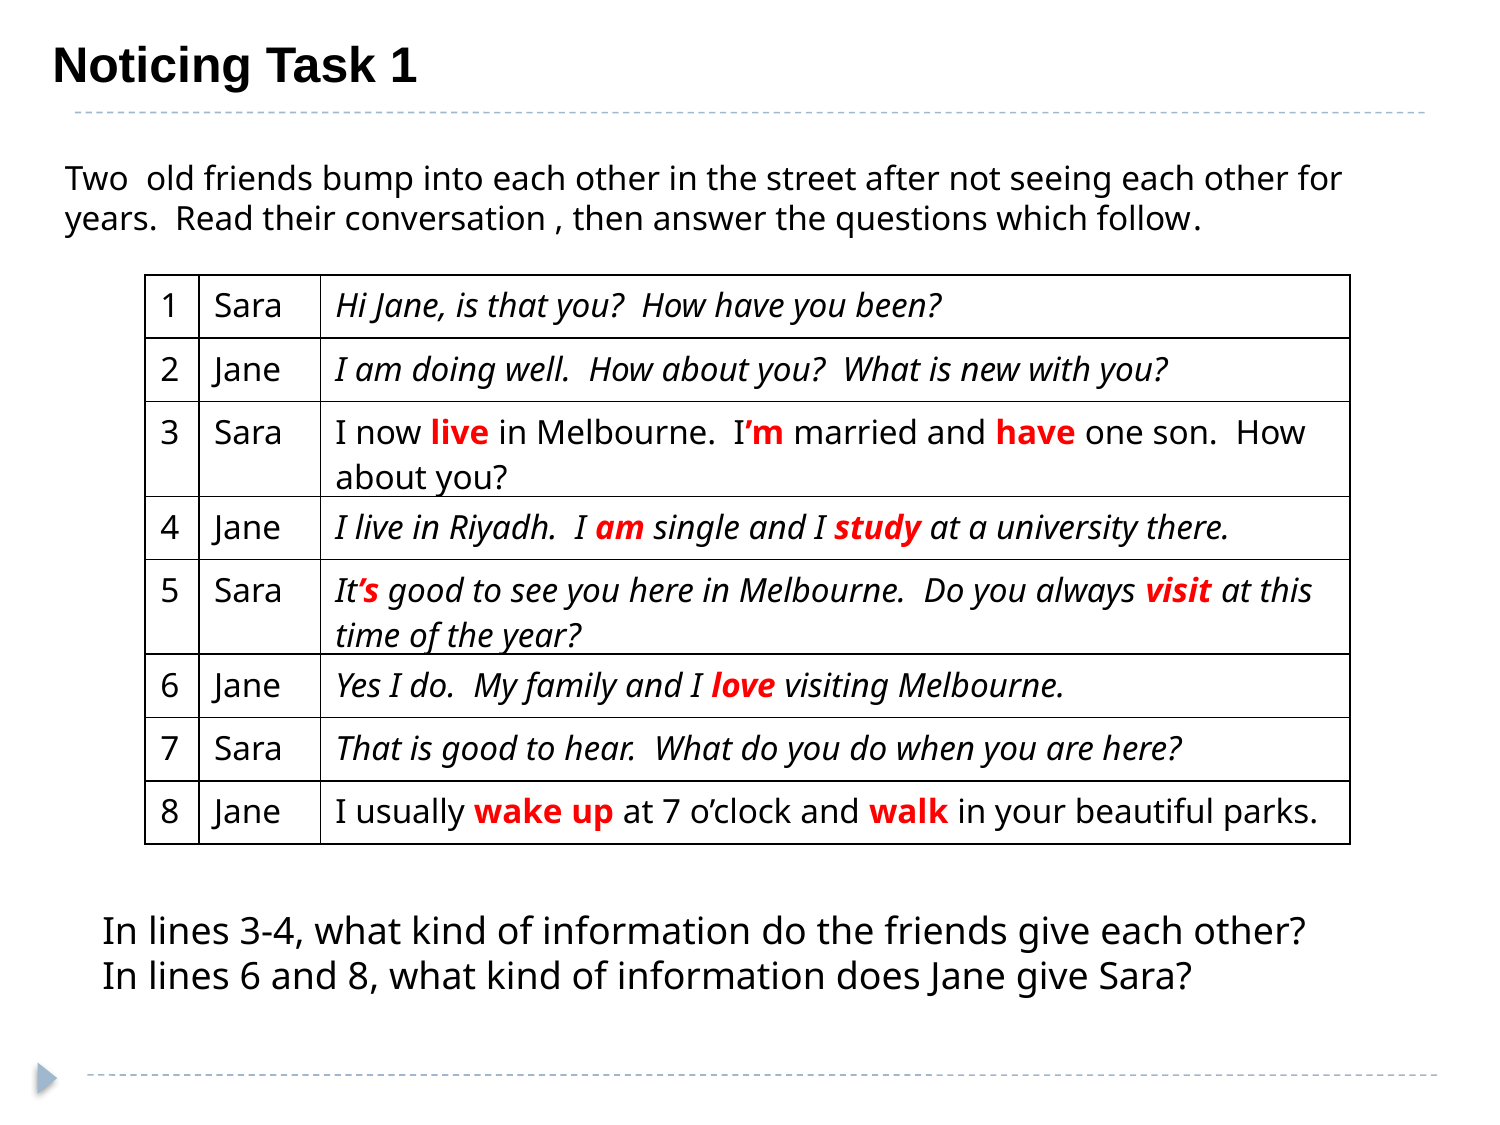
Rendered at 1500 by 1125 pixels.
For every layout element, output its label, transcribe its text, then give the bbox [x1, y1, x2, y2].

table_header Sara [200, 276, 320, 337]
table_header 1 [146, 276, 198, 337]
table_cell I usually wake up at 7 o’clock and walk in your beautiful parks. [321, 782, 1349, 843]
table_cell 8 [146, 782, 198, 843]
table_cell 3 [146, 402, 198, 496]
table_cell I live in Riyadh. I am single and I study at a university there. [321, 497, 1349, 559]
table_cell Jane [200, 339, 320, 401]
table_cell 2 [146, 339, 198, 401]
table_cell Yes I do. My family and I love visiting Melbourne. [321, 655, 1349, 717]
table_cell Sara [200, 402, 320, 496]
table_cell 7 [146, 718, 198, 780]
table_cell Jane [200, 497, 320, 559]
table_header Hi Jane, is that you? How have you been? [321, 276, 1349, 337]
text_box Two old friends bump into each other in the street after not seeing each other for years. Read their conversation , then answer the questions which follow. [50, 149, 1450, 245]
title Noticing Task 1 [37, 24, 1463, 100]
table_cell 6 [146, 655, 198, 717]
table_cell 4 [146, 497, 198, 559]
table_cell I am doing well. How about you? What is new with you? [321, 339, 1349, 401]
table_cell I now live in Melbourne. I’m married and have one son. How about you? [321, 402, 1349, 496]
table_cell Sara [200, 718, 320, 780]
table_cell 5 [146, 560, 198, 653]
table_cell Sara [200, 560, 320, 653]
text_box In lines 3-4, what kind of information do the friends give each other? In lines 6 and 8, what kind of information does Jane give Sara? [87, 899, 1375, 1005]
table_cell Jane [200, 782, 320, 843]
table_cell Jane [200, 655, 320, 717]
table_cell It’s good to see you here in Melbourne. Do you always visit at this time of the year? [321, 560, 1349, 653]
table_cell That is good to hear. What do you do when you are here? [321, 718, 1349, 780]
